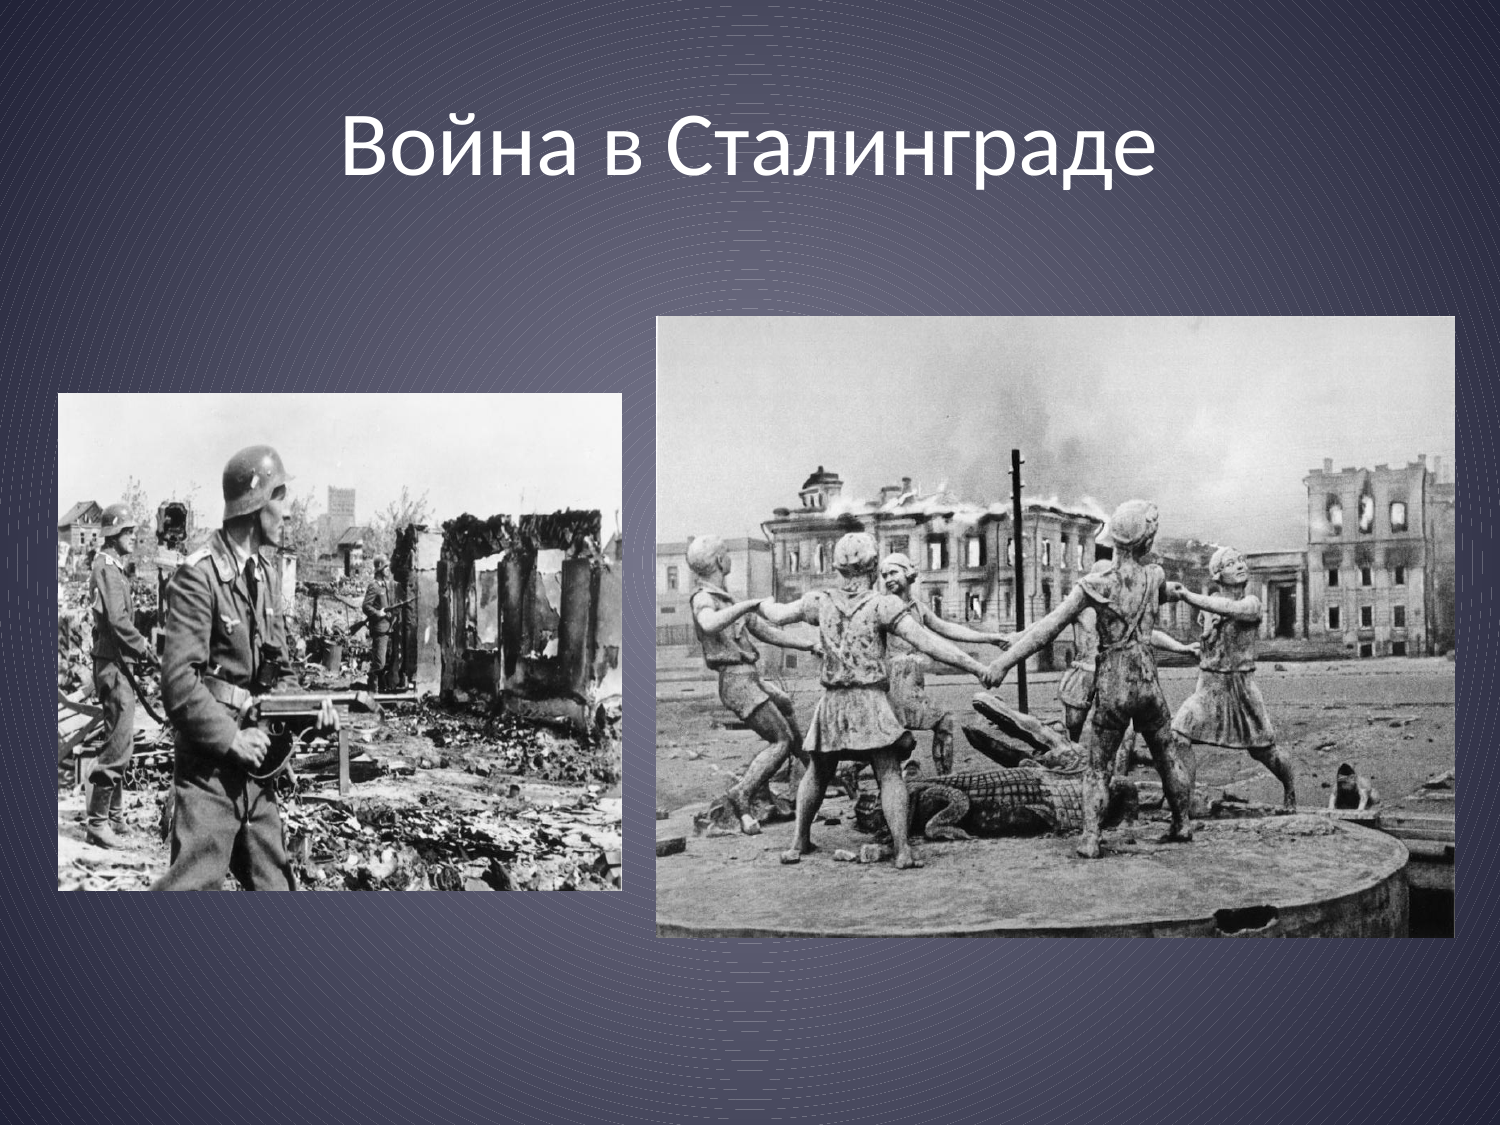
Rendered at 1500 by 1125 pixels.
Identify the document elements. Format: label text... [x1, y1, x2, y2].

title Война в Сталинграде [75, 45, 1425, 233]
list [655, 316, 1456, 938]
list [58, 392, 622, 891]
